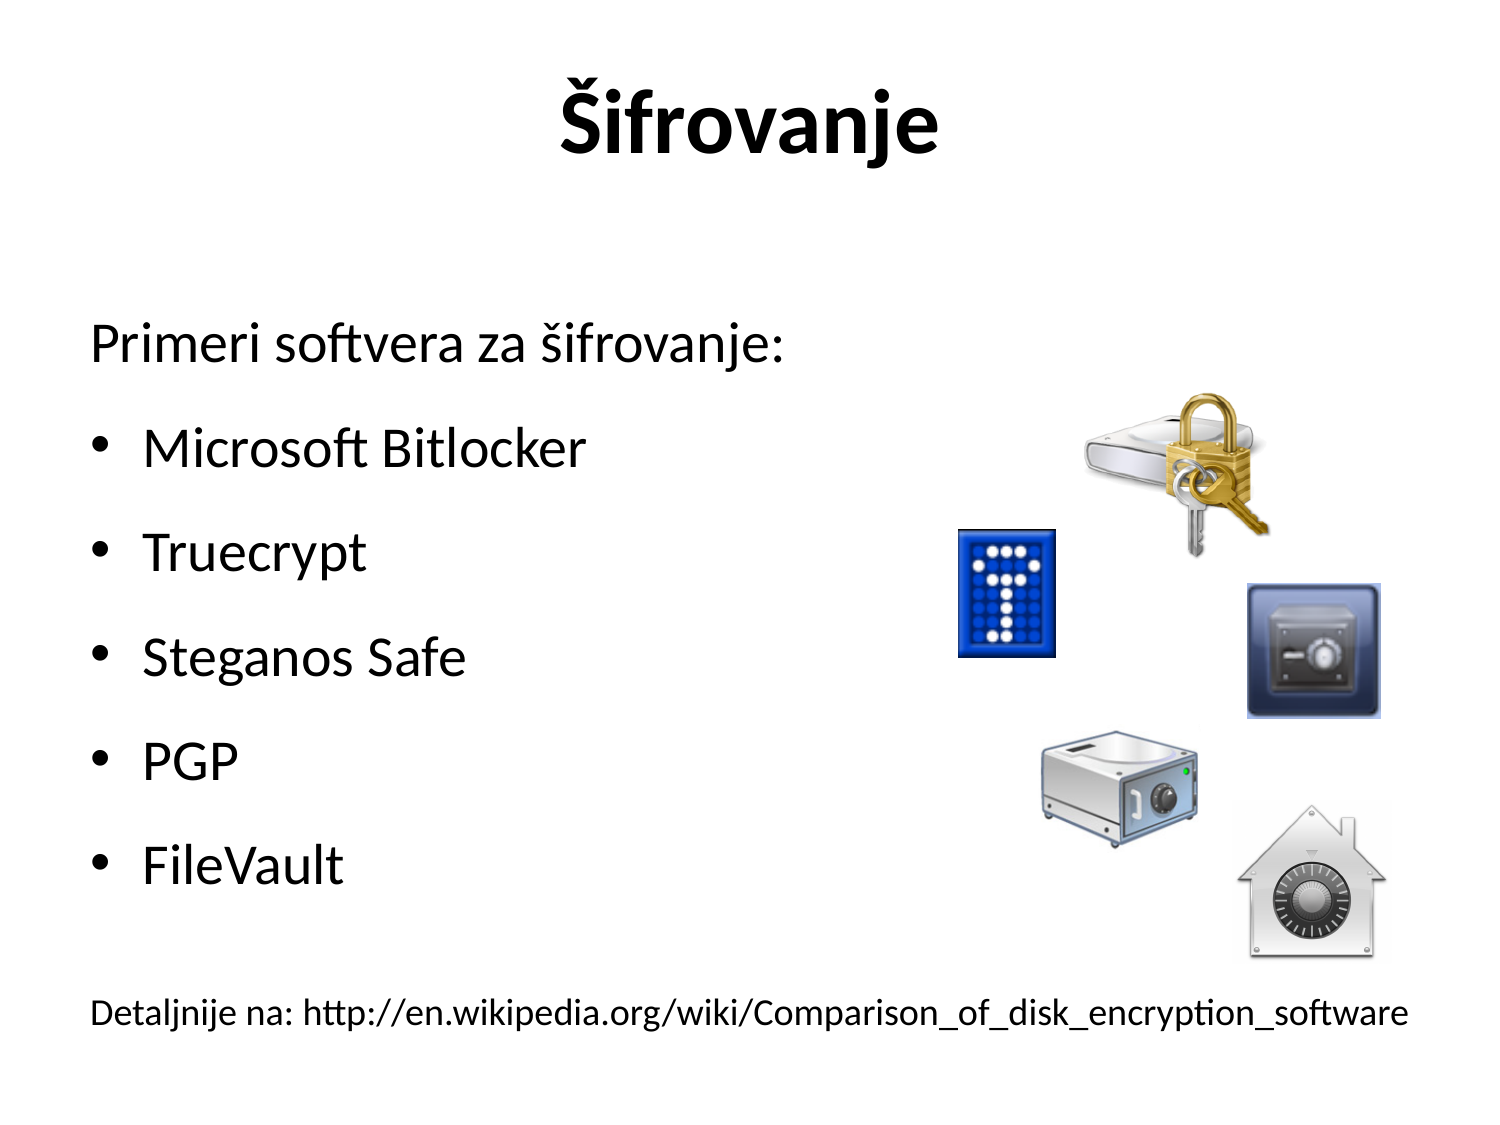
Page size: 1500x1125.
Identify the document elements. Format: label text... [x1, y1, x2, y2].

title Šifrovanje [74, 44, 1426, 189]
picture [1231, 800, 1392, 965]
picture [1247, 583, 1381, 720]
picture [1079, 389, 1273, 562]
picture [1038, 723, 1201, 854]
picture [958, 529, 1056, 658]
list Primeri softvera za šifrovanje: Microsoft Bitlocker Truecrypt Steganos Safe PGP FileVault Detaljnije na: http://en.wikipedia.org/wiki/Comparison_of_disk_encryption_software [74, 262, 1426, 1097]
